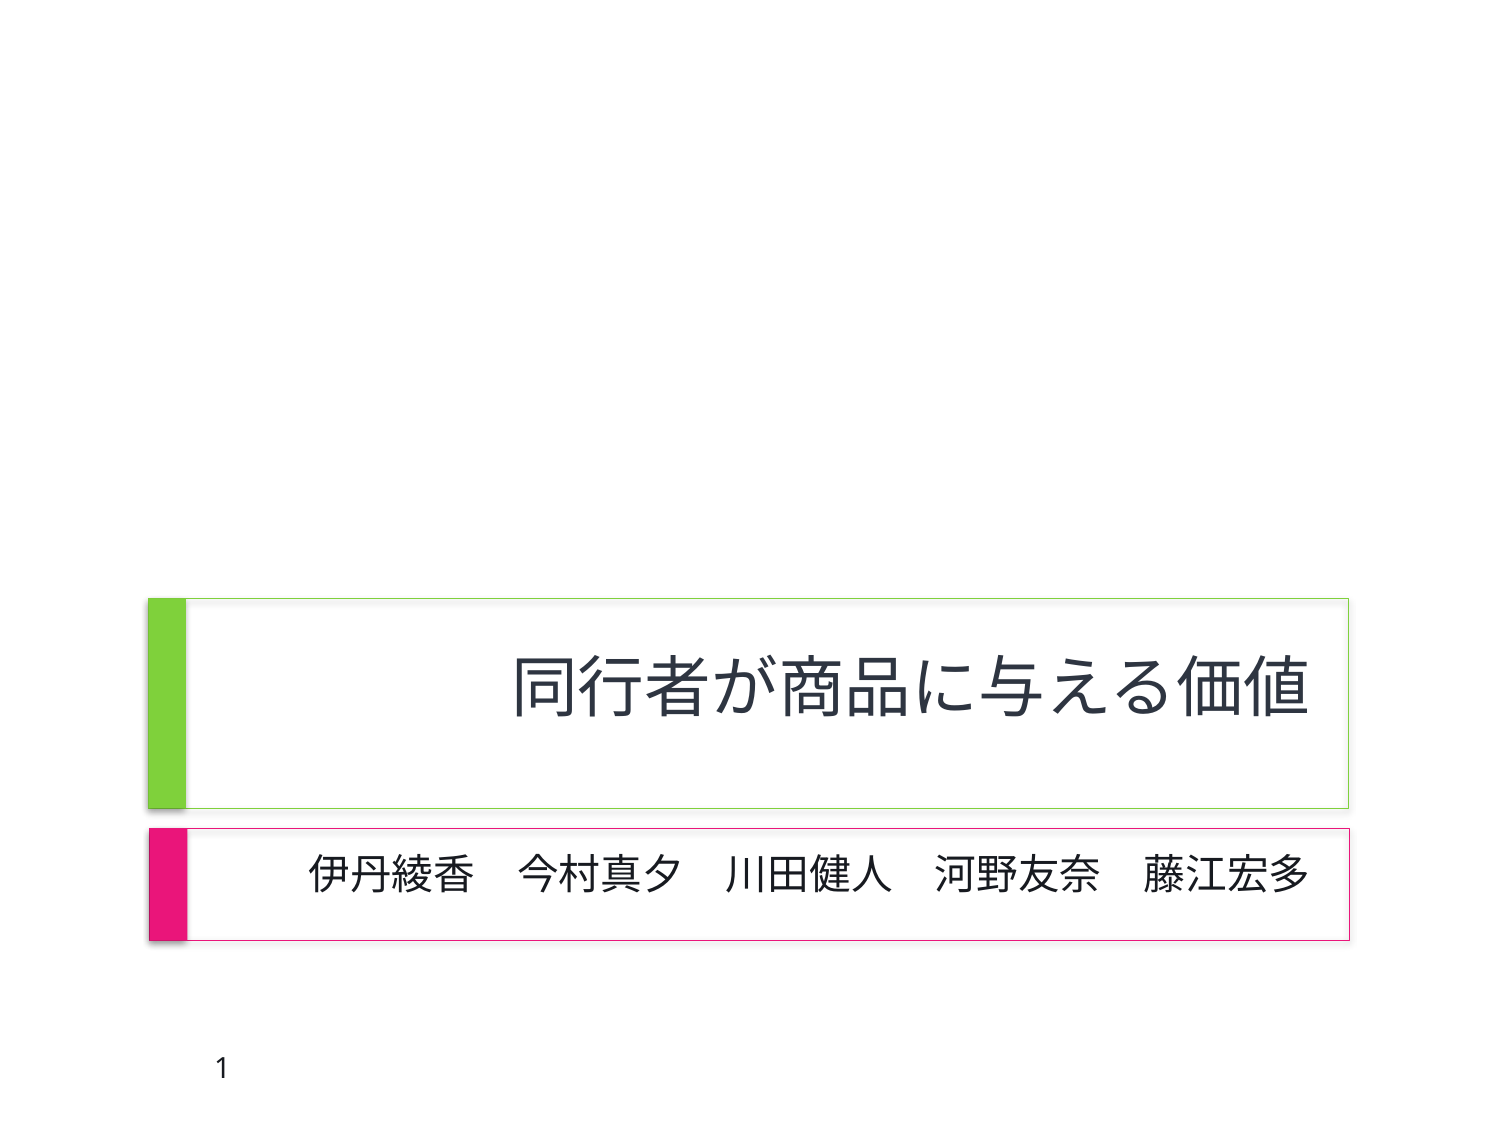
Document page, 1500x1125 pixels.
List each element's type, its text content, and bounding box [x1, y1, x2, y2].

slide_number 1 [199, 1042, 400, 1103]
title 同行者が商品に与える価値 [200, 637, 1325, 800]
subtitle 伊丹綾香 今村真夕 川田健人 河野友奈 藤江宏多 [200, 840, 1325, 953]
